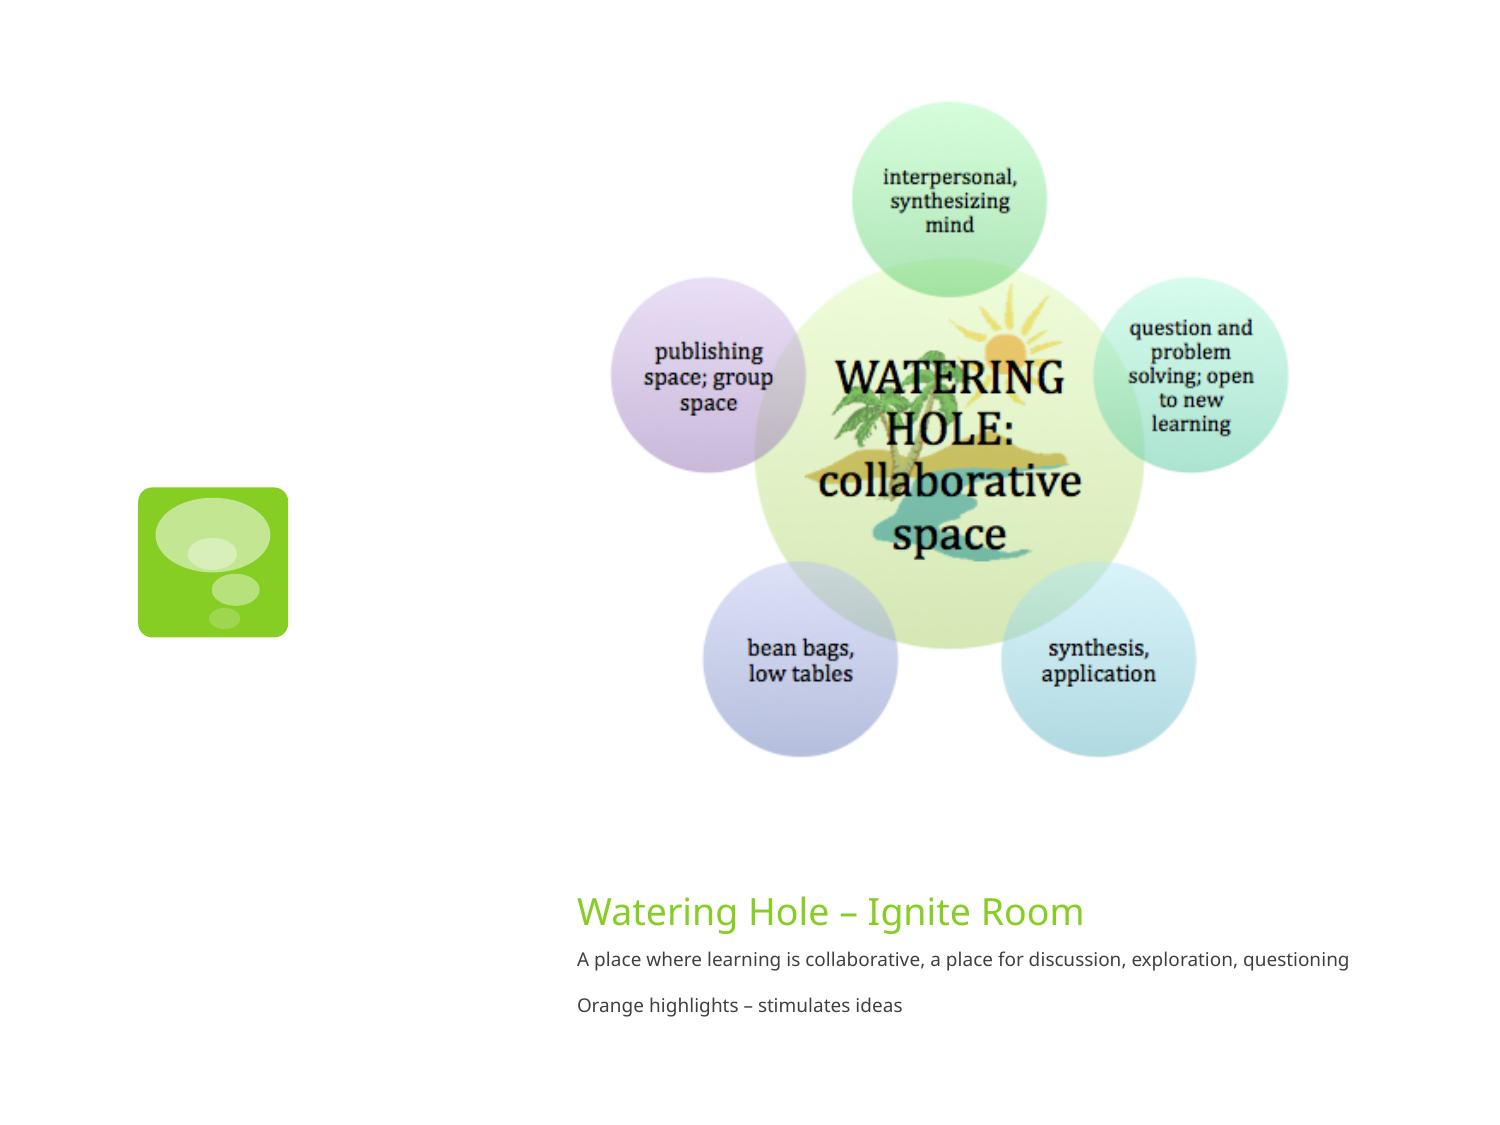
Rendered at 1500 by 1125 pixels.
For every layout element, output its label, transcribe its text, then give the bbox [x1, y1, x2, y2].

picture [561, 73, 1371, 831]
list A place where learning is collaborative, a place for discussion, exploration, questioning Orange highlights – stimulates ideas [562, 940, 1370, 1044]
title Watering Hole – Ignite Room [562, 831, 1370, 940]
